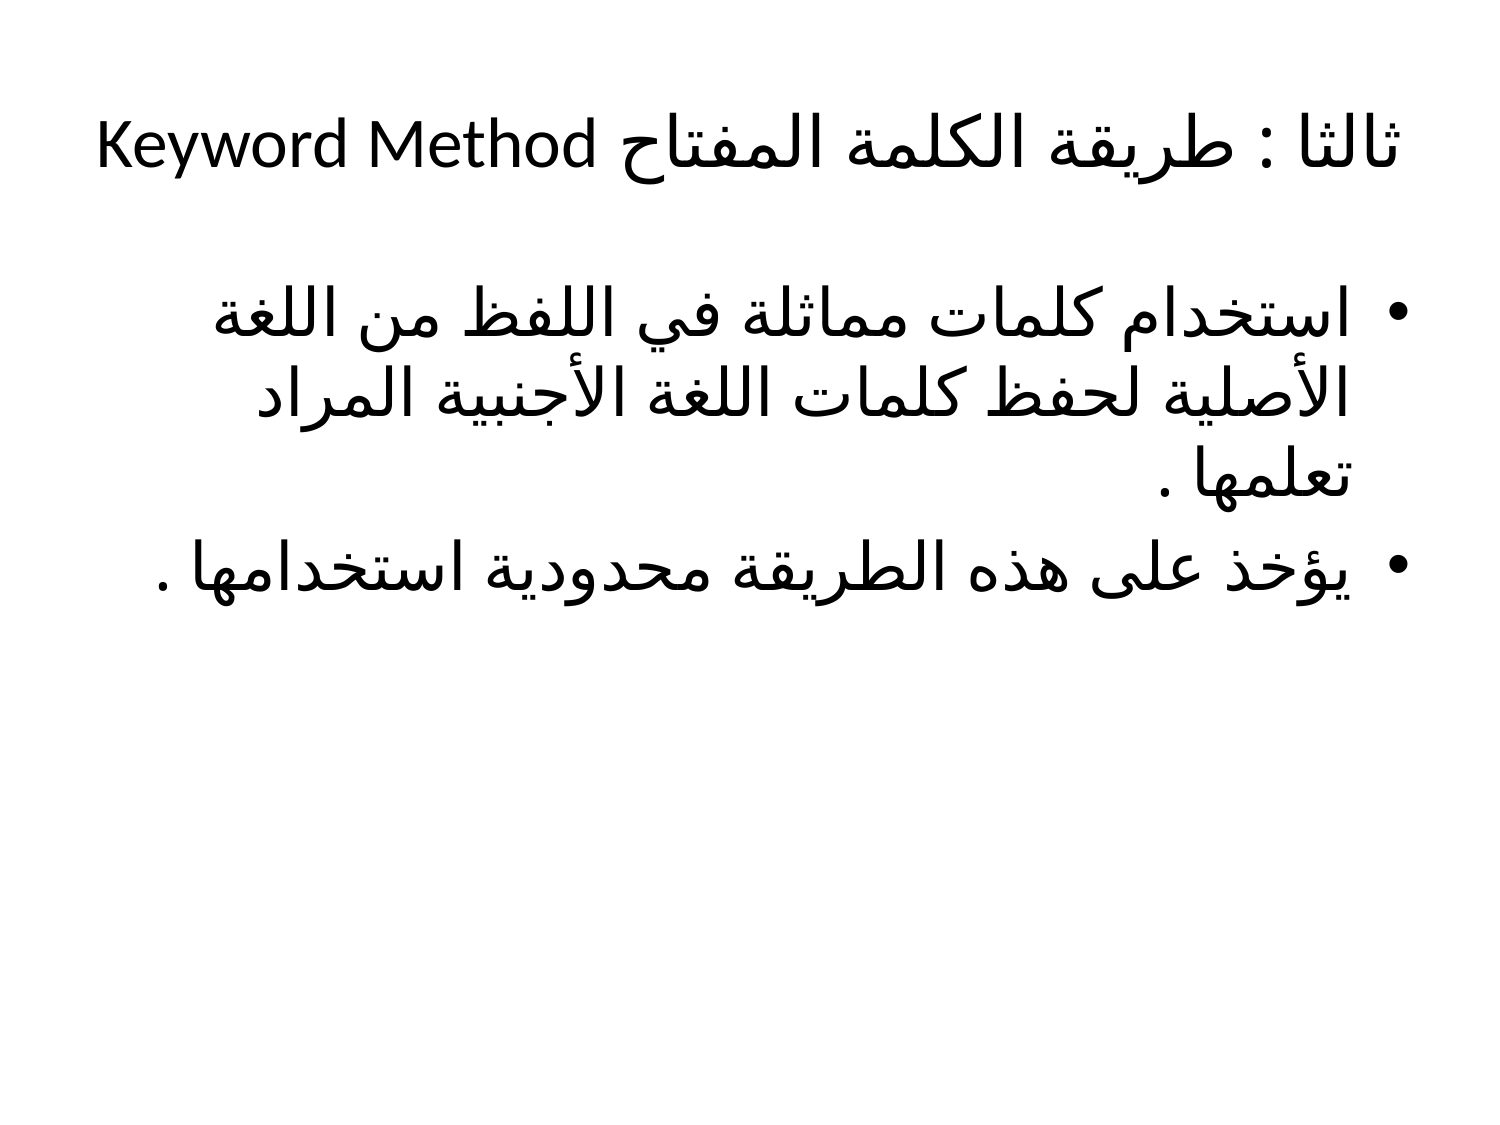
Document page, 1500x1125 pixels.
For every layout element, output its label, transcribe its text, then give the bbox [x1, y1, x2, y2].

list استخدام كلمات مماثلة في اللفظ من اللغة الأصلية لحفظ كلمات اللغة الأجنبية المراد تعلمها . يؤخذ على هذه الطريقة محدودية استخدامها . [75, 262, 1425, 1005]
title ثالثا : طريقة الكلمة المفتاح Keyword Method [75, 45, 1425, 233]
